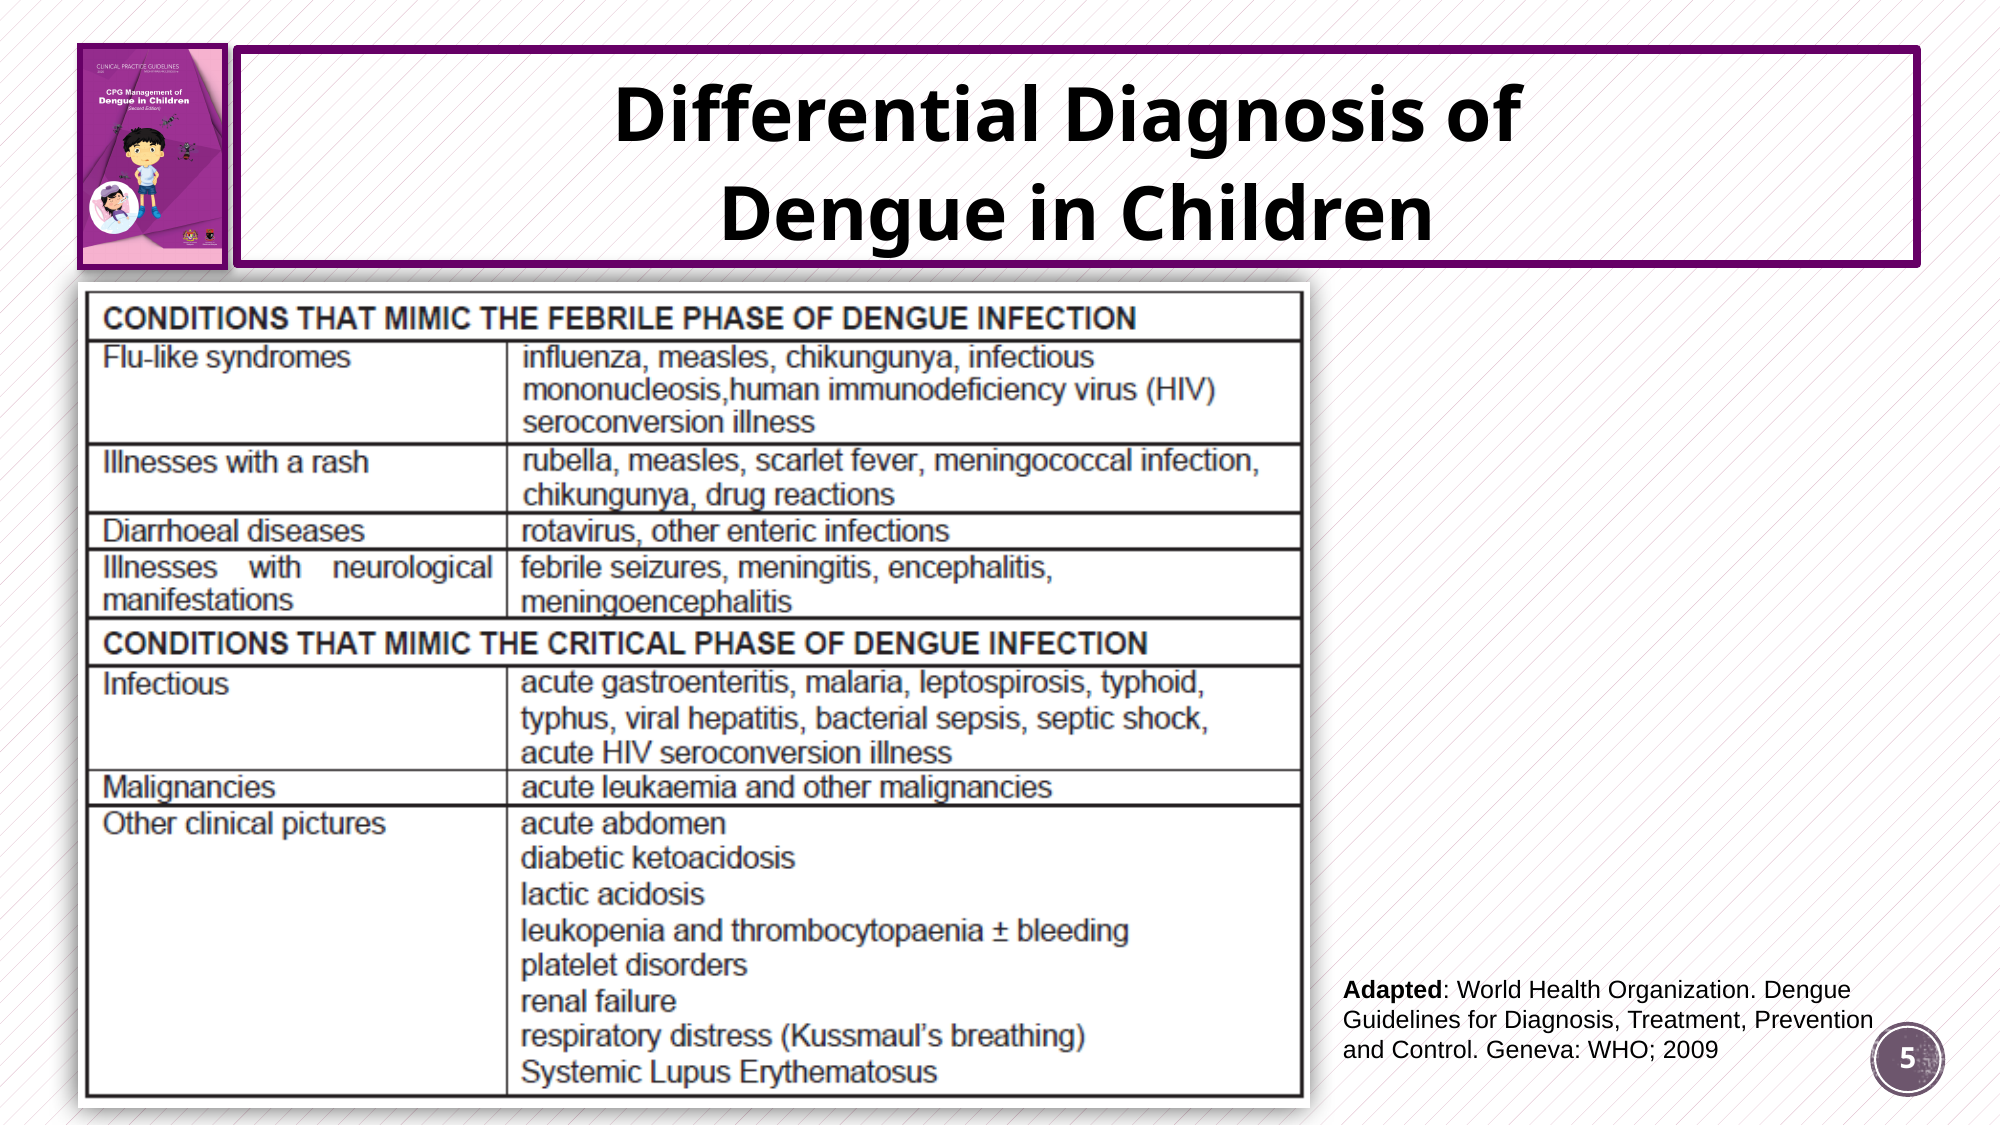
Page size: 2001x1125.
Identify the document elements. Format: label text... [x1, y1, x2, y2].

text_box Adapted: World Health Organization. Dengue Guidelines for Diagnosis, Treatment, Prevention and Control. Geneva: WHO; 2009 [1327, 948, 1913, 1089]
text_box Differential Diagnosis of Dengue in Children [237, 49, 1918, 264]
slide_number 5 [1913, 1028, 1961, 1089]
picture [78, 282, 1310, 1108]
picture [83, 49, 222, 264]
